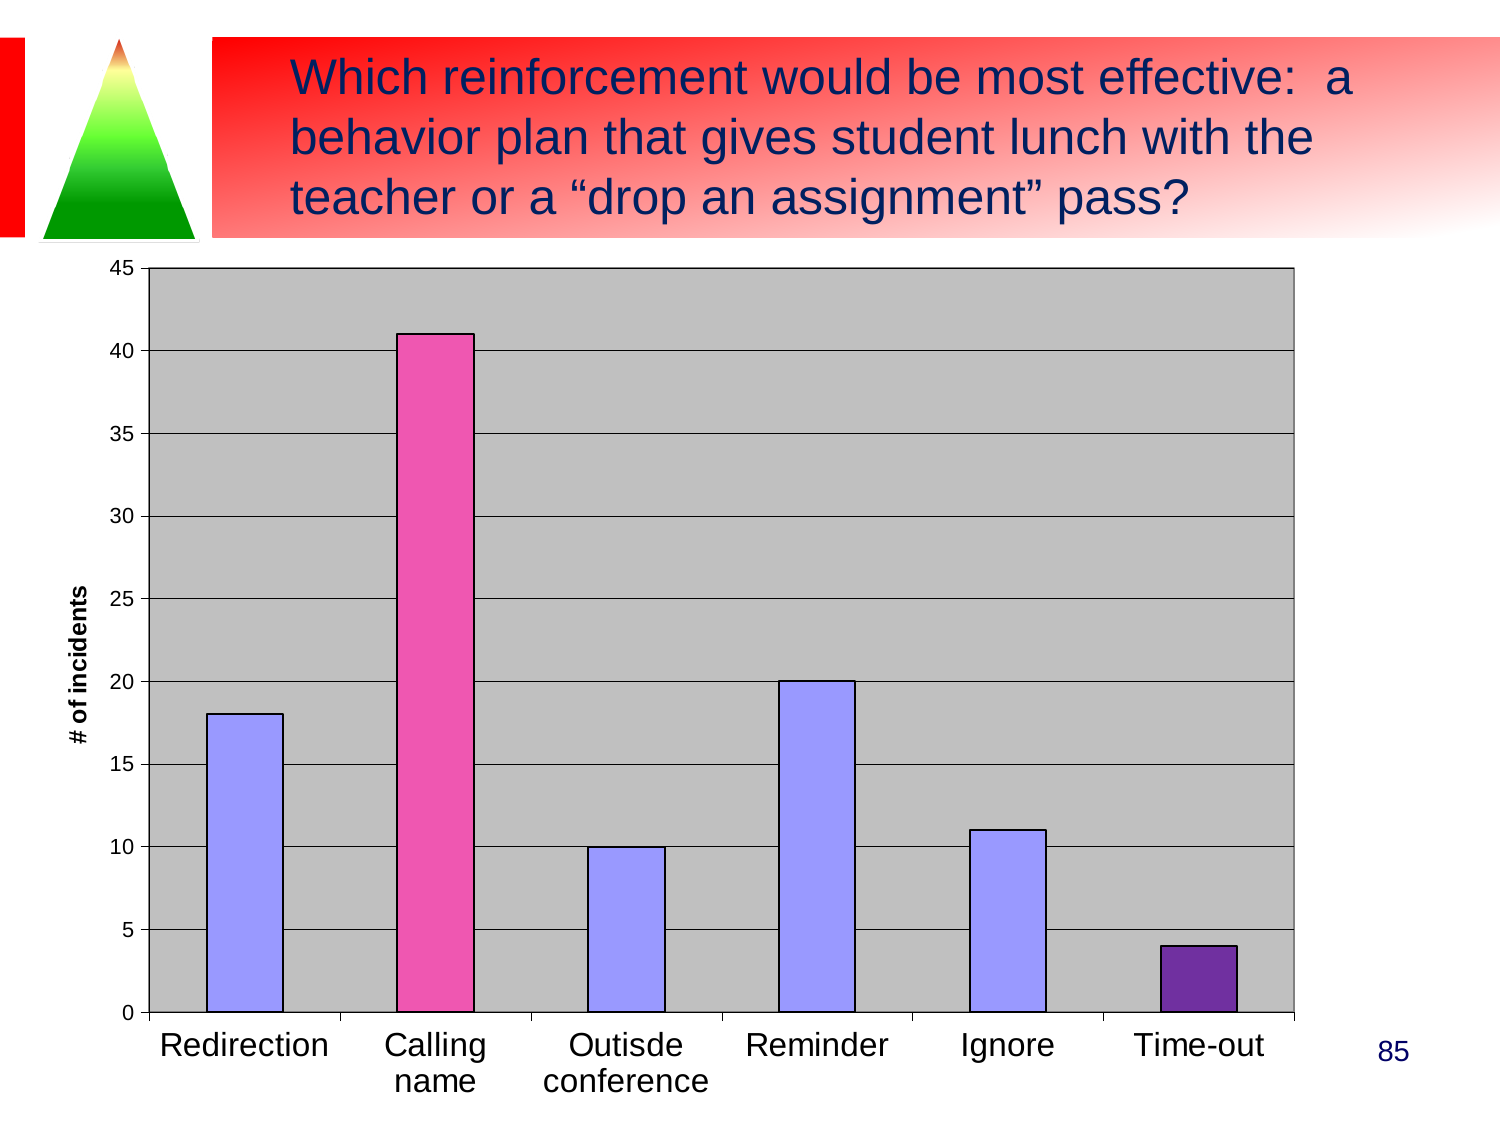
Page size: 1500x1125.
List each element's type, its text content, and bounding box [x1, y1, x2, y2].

chart [37, 137, 1465, 1125]
picture [37, 30, 200, 137]
text_box Which reinforcement would be most effective: a behavior plan that gives student lunch with the teacher or a “drop an assignment” pass? [275, 37, 1375, 135]
